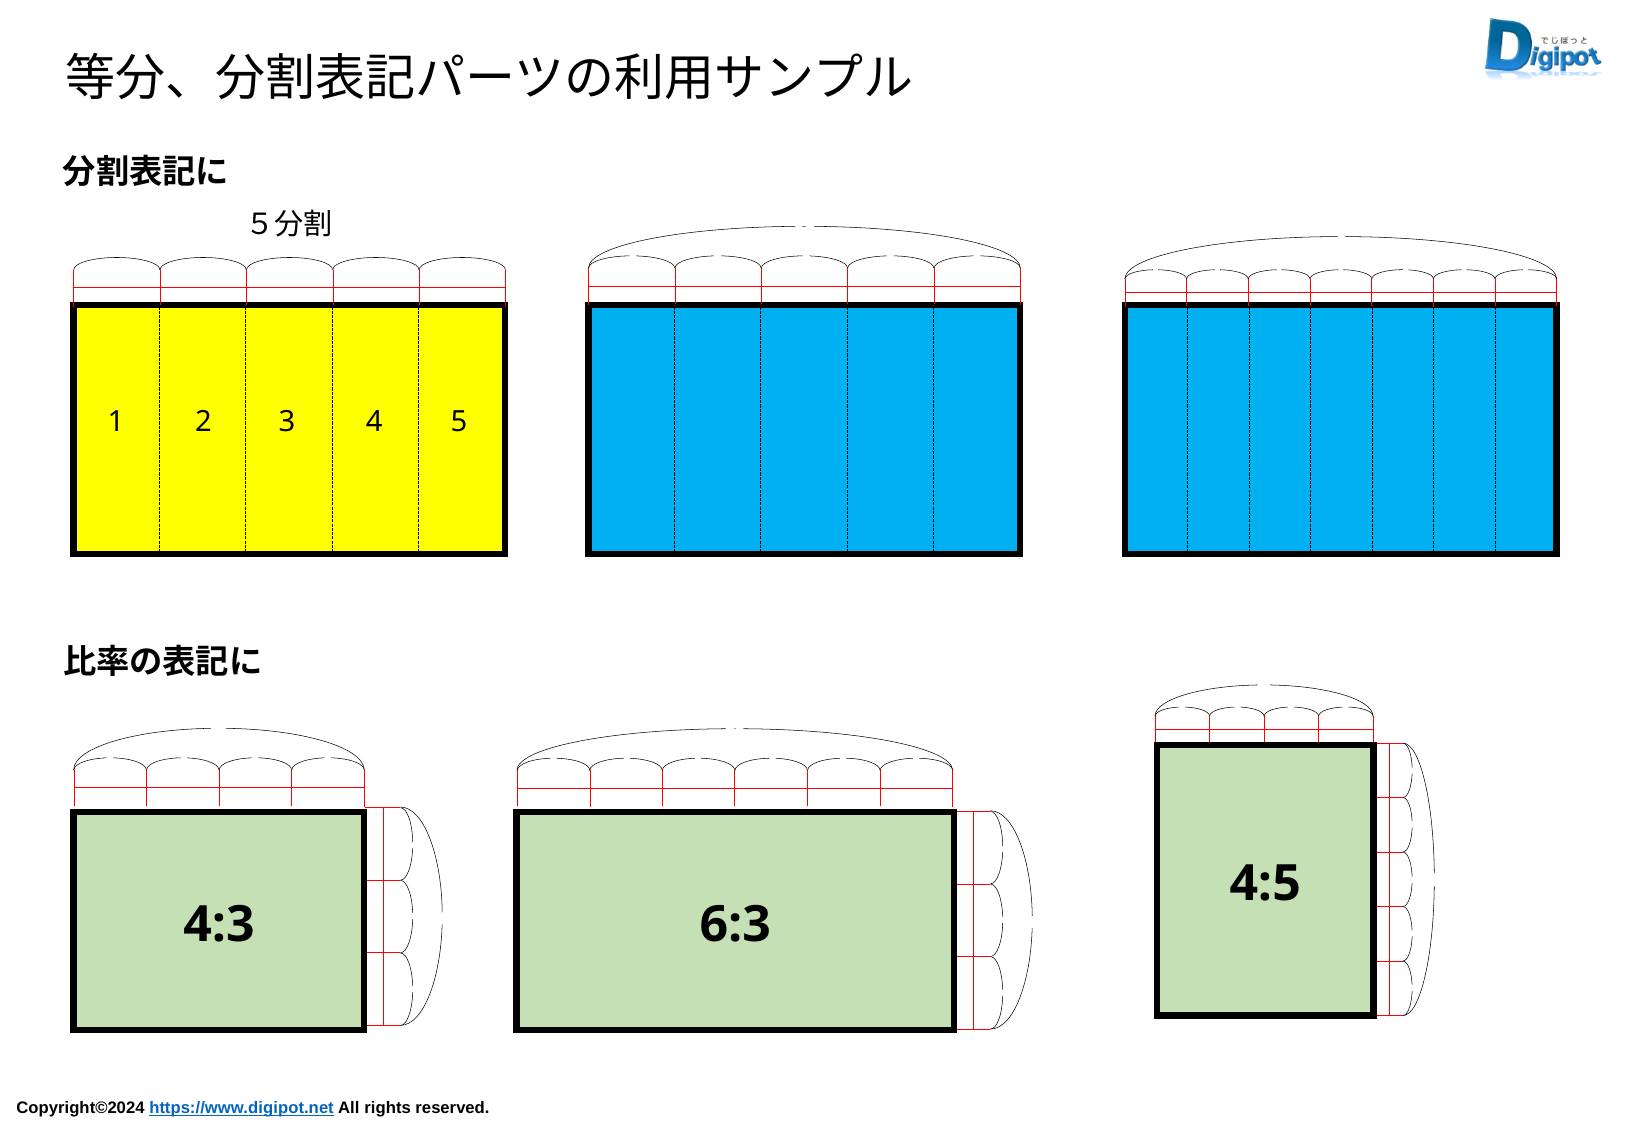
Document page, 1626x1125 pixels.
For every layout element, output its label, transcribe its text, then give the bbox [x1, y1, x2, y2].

text_box [72, 304, 506, 555]
text_box 4 [351, 394, 398, 445]
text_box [889, 874, 1108, 966]
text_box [299, 870, 518, 962]
picture [1485, 18, 1602, 82]
text_box 1 [92, 394, 140, 445]
text_box [587, 304, 1021, 555]
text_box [1154, 676, 1374, 744]
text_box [1124, 228, 1557, 307]
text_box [73, 716, 365, 807]
text_box 4:3 [72, 811, 365, 1031]
text_box [1124, 304, 1558, 555]
text_box 4:5 [1156, 744, 1375, 1016]
text_box 分割表記に [48, 142, 245, 198]
text_box 比率の表記に [48, 632, 278, 688]
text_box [588, 214, 1021, 305]
text_box 6:3 [515, 811, 955, 1031]
text_box 等分、分割表記パーツの利用サンプル [50, 38, 929, 113]
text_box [1273, 845, 1546, 914]
text_box 2 [180, 394, 227, 445]
text_box 5 [435, 394, 483, 445]
text_box 3 [263, 394, 311, 445]
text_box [516, 716, 953, 808]
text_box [73, 257, 506, 307]
text_box ５分割 [230, 198, 349, 249]
